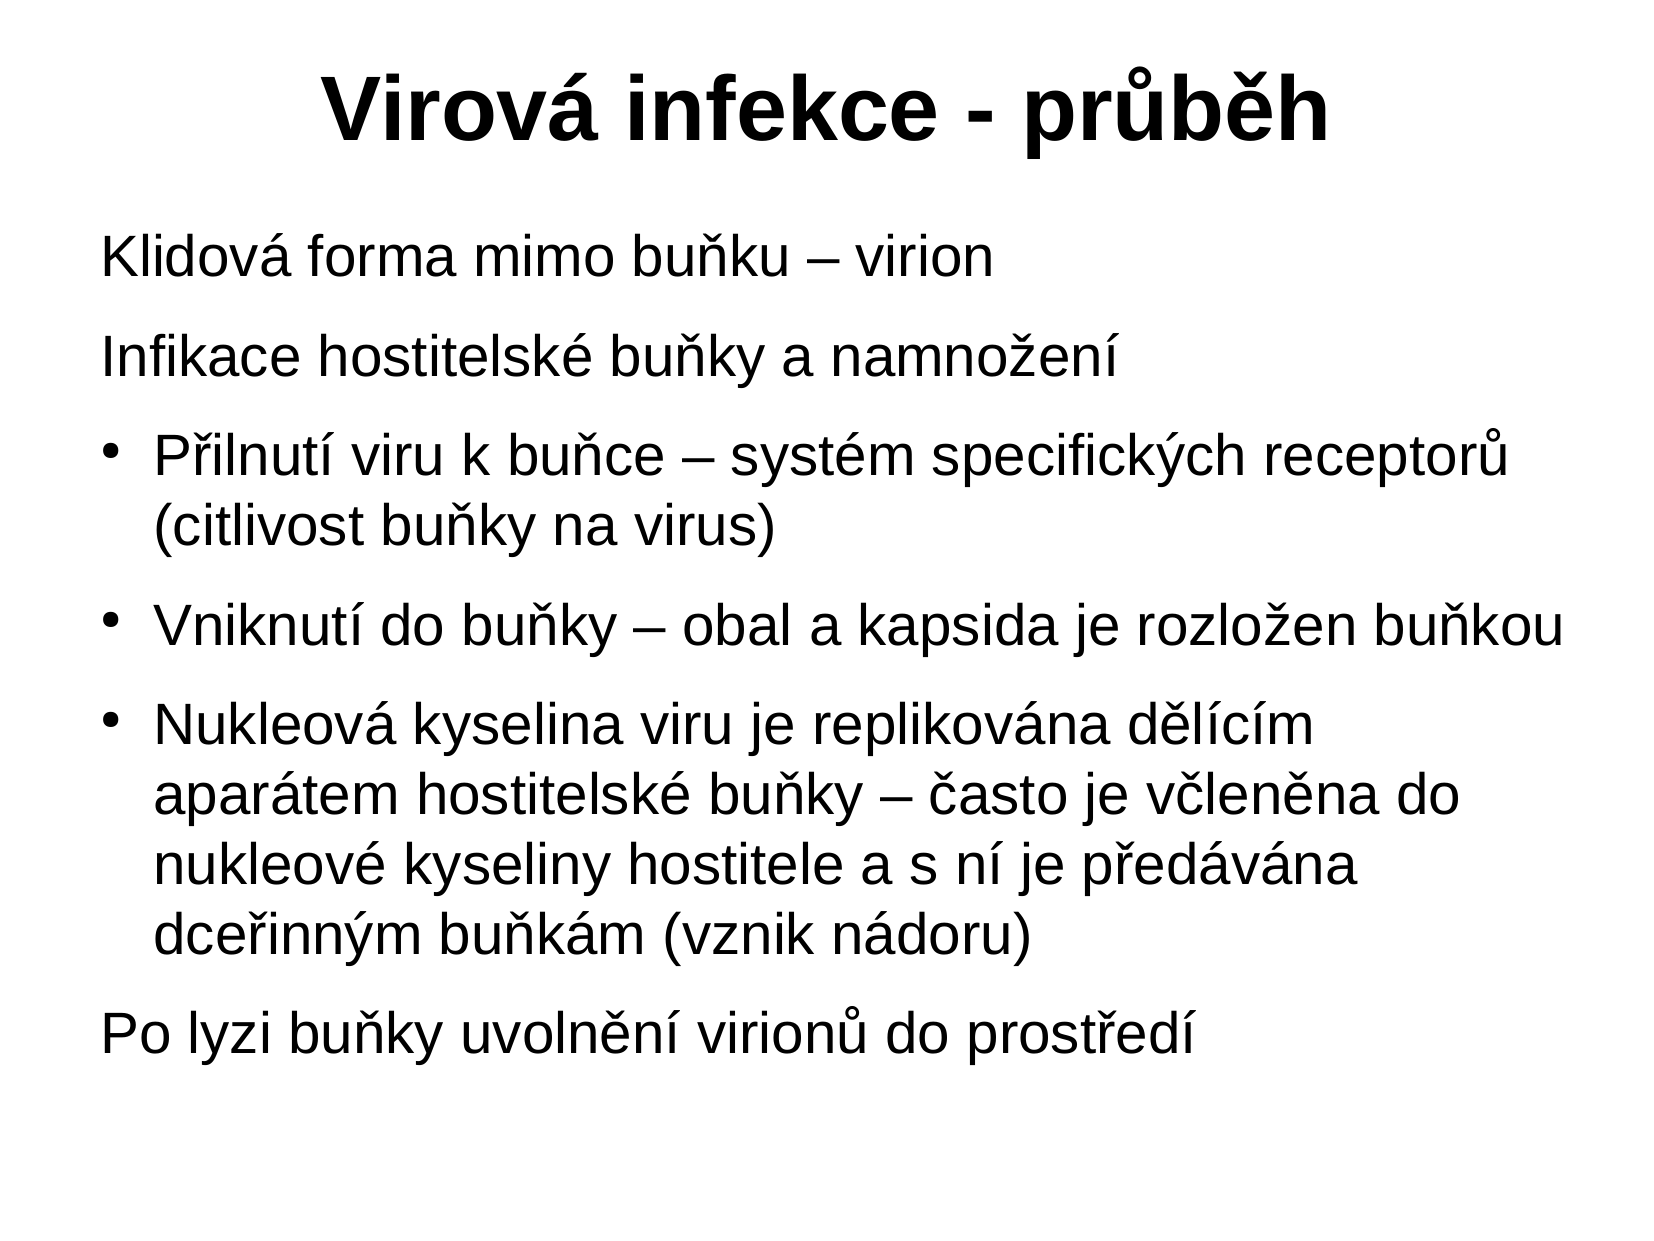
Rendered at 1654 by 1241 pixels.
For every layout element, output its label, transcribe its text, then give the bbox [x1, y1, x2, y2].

list Klidová forma mimo buňku – virion Infikace hostitelské buňky a namnožení Přilnutí viru k buňce – systém specifických receptorů (citlivost buňky na virus) Vniknutí do buňky – obal a kapsida je rozložen buňkou Nukleová kyselina viru je replikována dělícím aparátem hostitelské buňky – často je včleněna do nukleové kyseliny hostitele a s ní je předávána dceřinným buňkám (vznik nádoru) Po lyzi buňky uvolnění virionů do prostředí [82, 218, 1571, 1109]
title Virová infekce - průběh [82, 0, 1571, 207]
